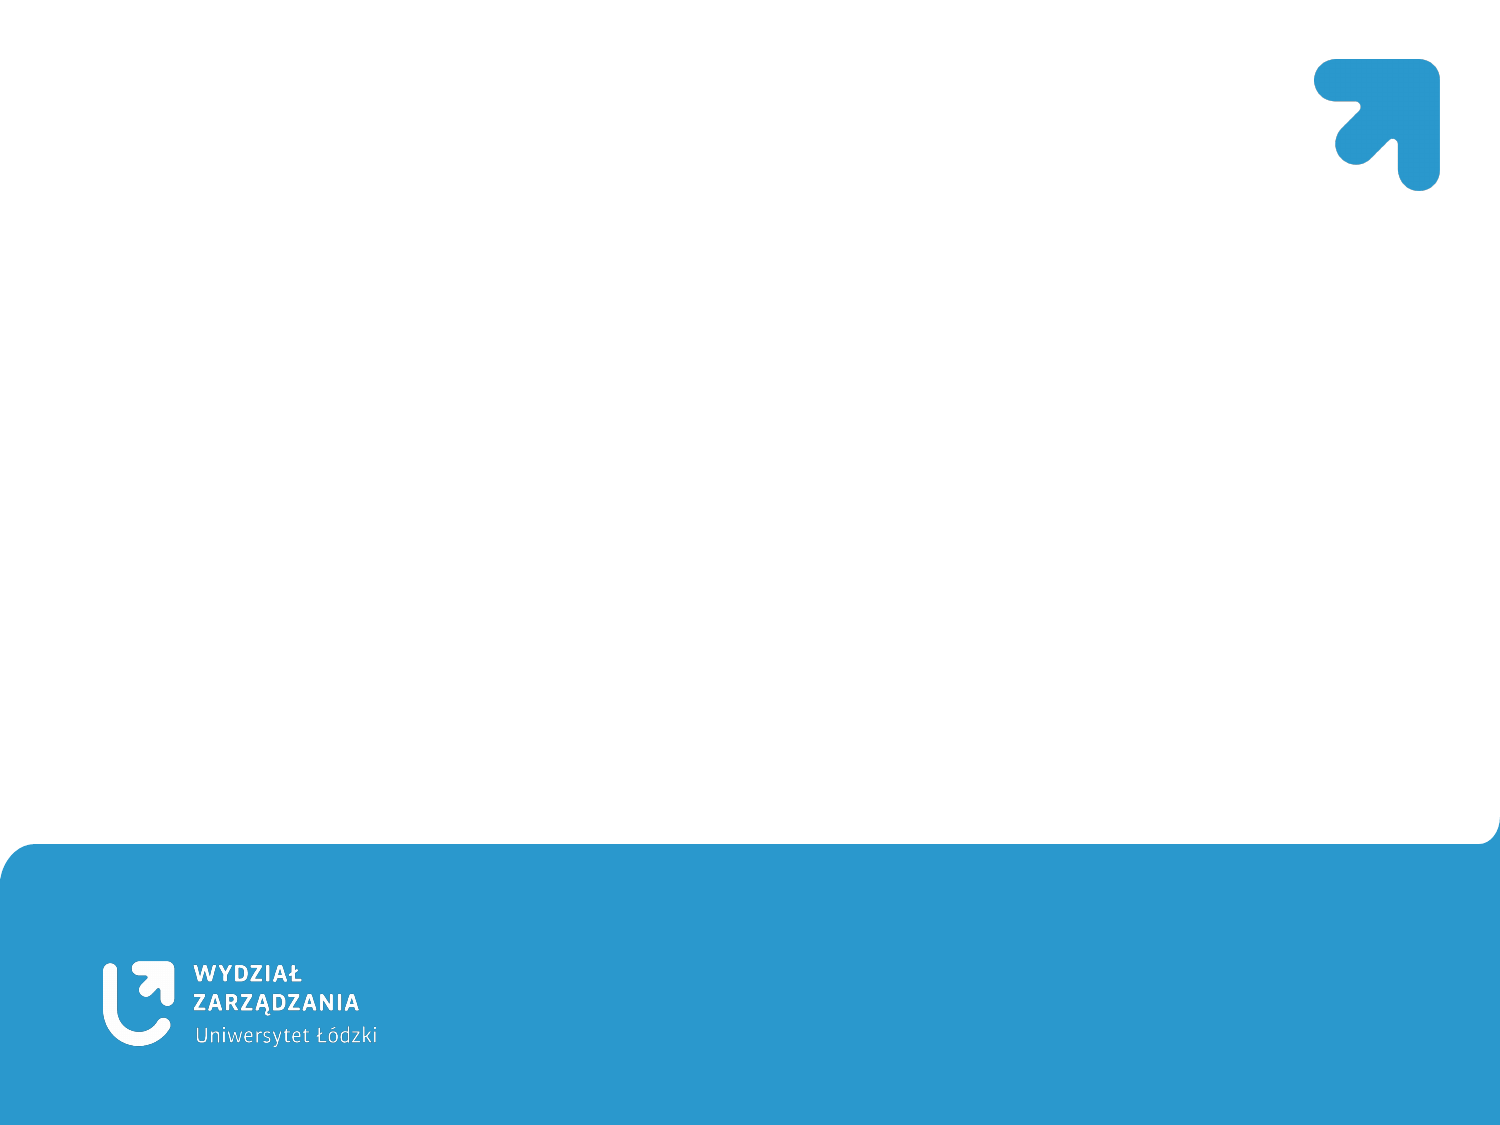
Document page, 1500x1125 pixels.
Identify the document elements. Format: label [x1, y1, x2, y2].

picture [103, 961, 376, 1047]
picture [1314, 59, 1440, 191]
